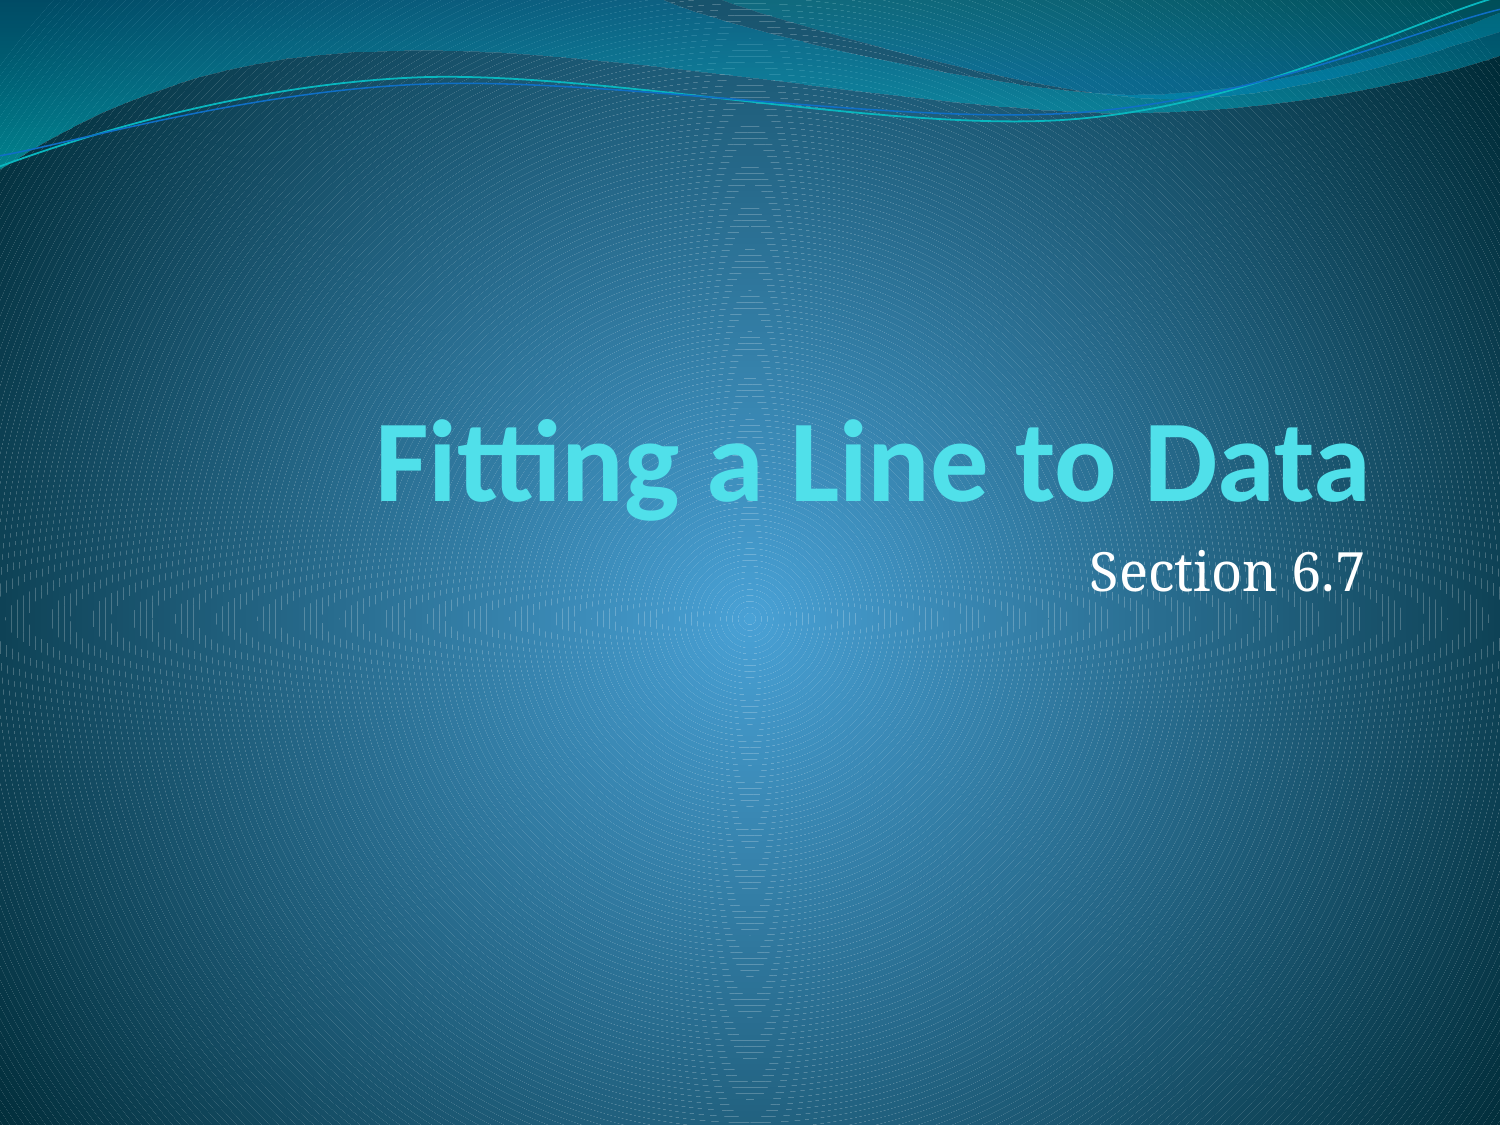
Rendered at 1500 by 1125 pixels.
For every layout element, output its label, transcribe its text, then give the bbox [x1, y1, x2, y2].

subtitle Section 6.7 [87, 529, 1376, 818]
title Fitting a Line to Data [87, 224, 1376, 525]
